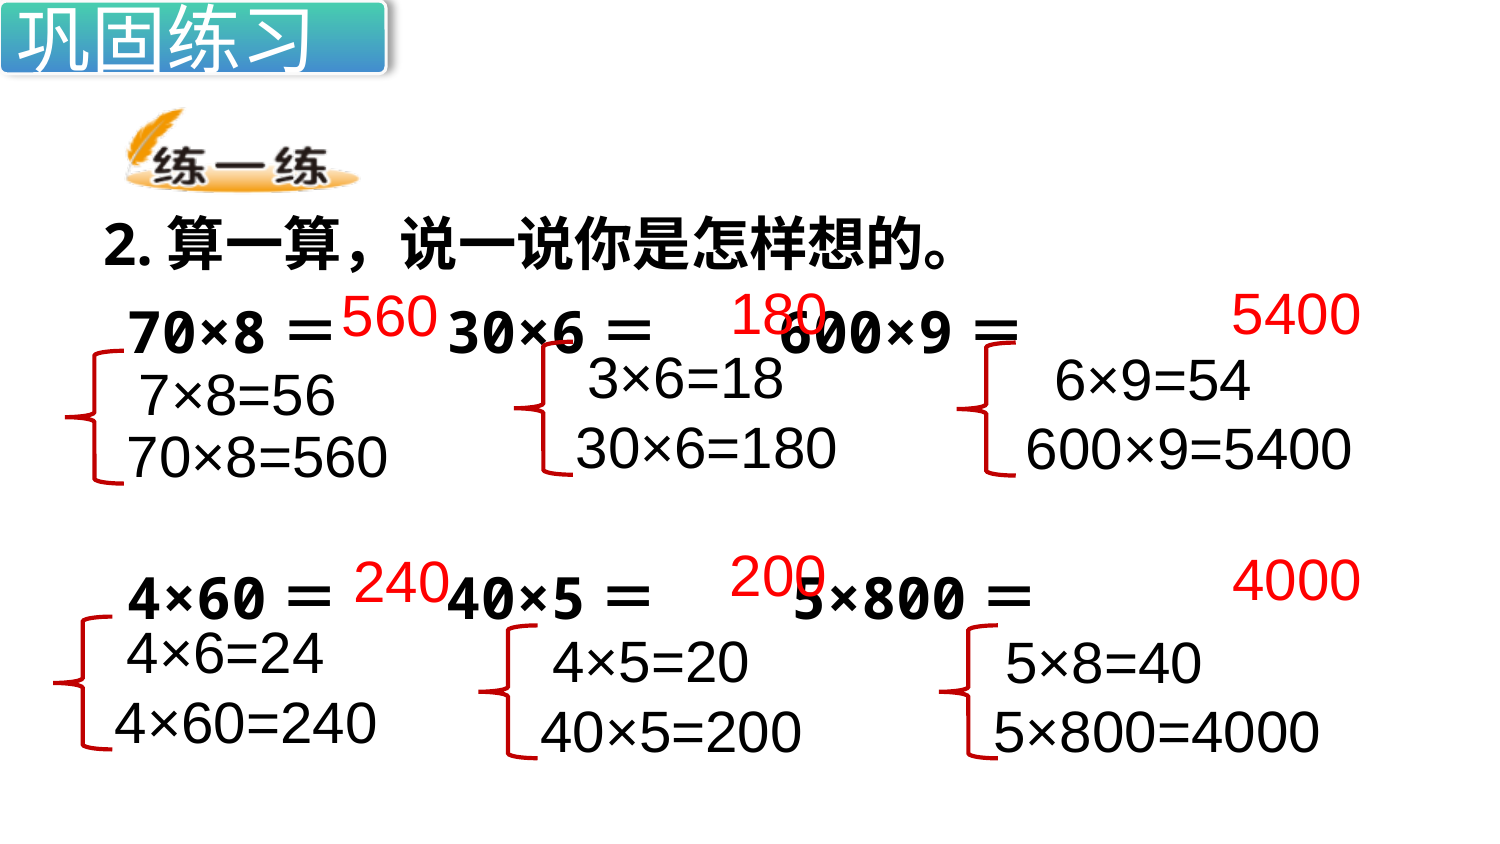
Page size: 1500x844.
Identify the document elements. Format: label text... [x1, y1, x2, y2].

text_box 4×5=20 [537, 616, 904, 702]
text_box 4×60=240 [100, 677, 467, 763]
text_box 5400 [1135, 268, 1412, 354]
text_box 70×8＝ 30×6＝ 600×9＝ [112, 253, 1376, 373]
text_box 4×6=24 [112, 607, 479, 693]
text_box [64, 350, 123, 484]
text_box [53, 616, 112, 750]
text_box [938, 689, 962, 695]
text_box [967, 626, 974, 687]
text_box 180 [715, 268, 846, 333]
text_box 30×6=180 [560, 402, 927, 488]
text_box 3×6=18 [572, 333, 939, 418]
text_box 600×9=5400 [1011, 403, 1425, 489]
text_box 5×8=40 [974, 617, 1341, 687]
text_box 40×5=200 [525, 686, 892, 772]
text_box 70×8=560 [112, 411, 479, 497]
text_box [956, 342, 1016, 477]
picture [109, 103, 372, 201]
text_box 240 [338, 536, 469, 607]
text_box 200 [714, 530, 898, 616]
text_box 7×8=56 [123, 349, 490, 435]
text_box 4000 [1217, 534, 1401, 620]
text_box [478, 624, 537, 759]
text_box [513, 341, 572, 475]
text_box 4×60＝ 40×5＝ 5×800＝ [111, 519, 1500, 639]
text_box 巩固练习 [0, 0, 388, 75]
text_box 560 [327, 270, 457, 349]
text_box 6×9=54 [1039, 335, 1406, 403]
text_box 5×800=4000 [962, 687, 1388, 772]
text_box 2.算一算，说一说你是怎样想的。 [88, 200, 1431, 285]
